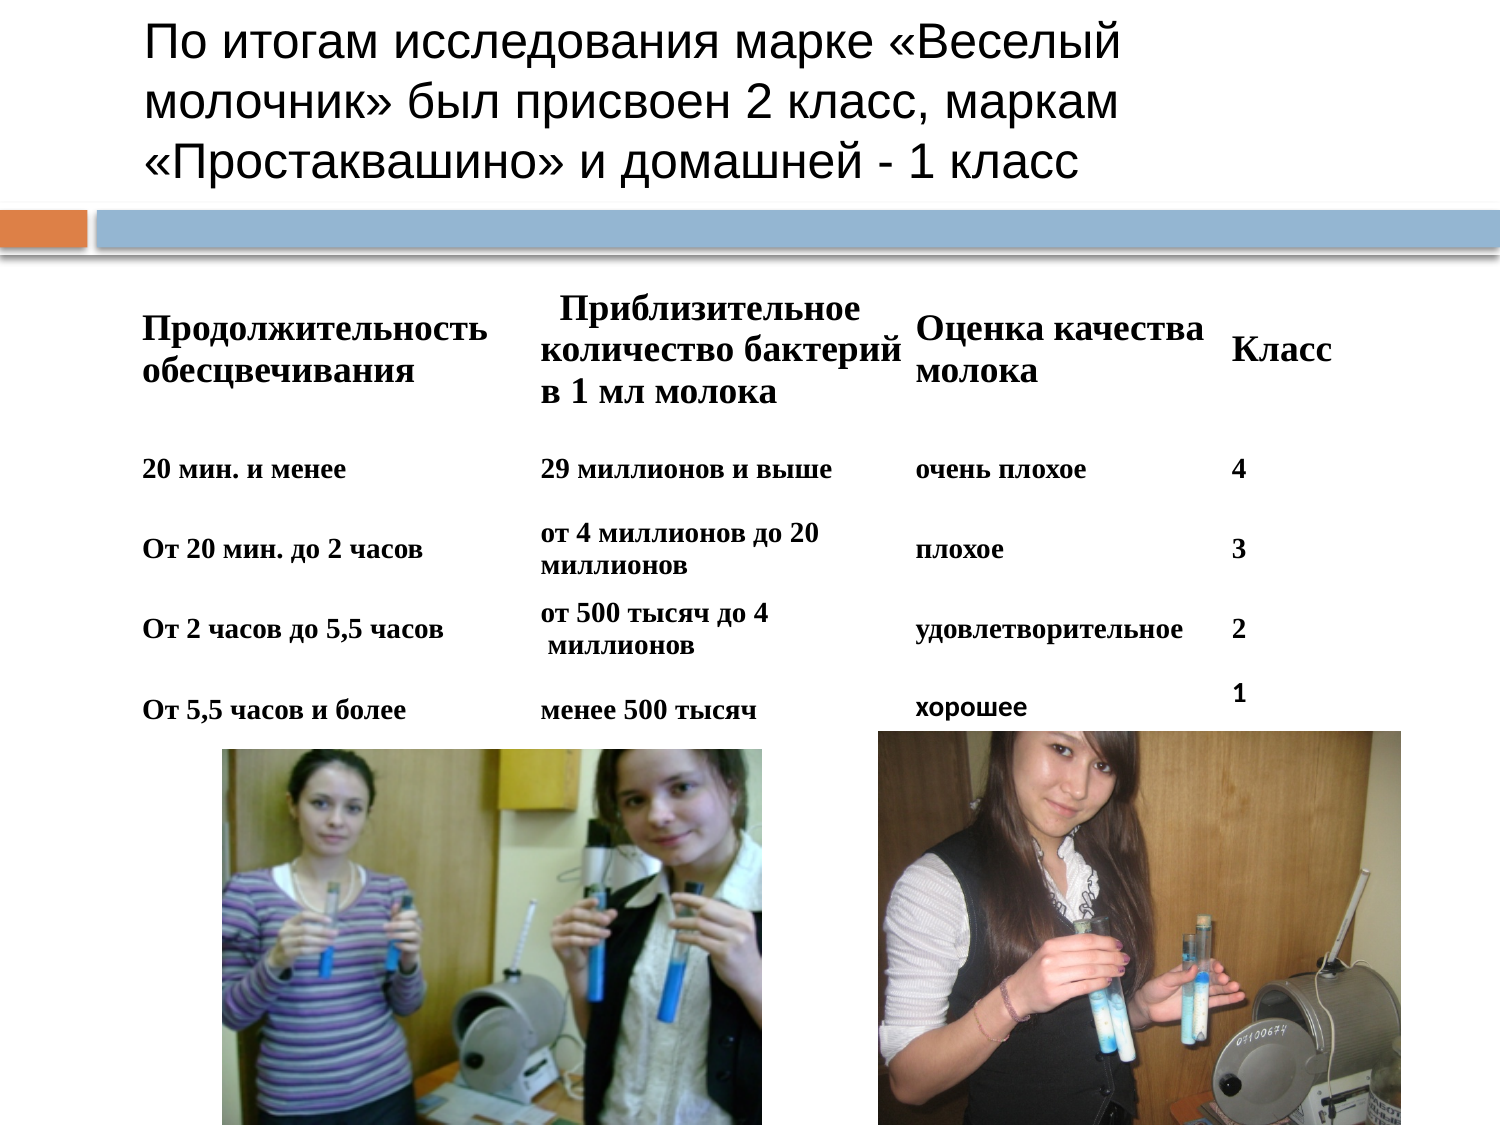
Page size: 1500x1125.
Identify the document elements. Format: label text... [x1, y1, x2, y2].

table_cell от 500 тысяч до 4 миллионов [539, 589, 914, 669]
table_cell хорошее [914, 669, 1230, 730]
table_cell удовлетворительное [914, 589, 1230, 669]
picture [222, 749, 762, 1125]
table_cell От 2 часов до 5,5 часов [141, 589, 539, 669]
table_header Оценка качества молока [914, 270, 1230, 428]
table_cell 29 миллионов и выше [539, 428, 914, 508]
table_header Приблизительное количество бактерий в 1 мл молока [539, 270, 914, 428]
table_cell 20 мин. и менее [141, 428, 539, 508]
table_cell От 20 мин. до 2 часов [141, 508, 539, 589]
text_box По итогам исследования марке «Веселый молочник» был присвоен 2 класс, маркам «Простаквашино» и домашней - 1 класс [128, 0, 1348, 196]
table_header Продолжительность обесцвечивания [141, 270, 539, 428]
table_cell 4 [1230, 428, 1383, 508]
table_cell плохое [914, 508, 1230, 589]
table_cell менее 500 тысяч [539, 669, 914, 750]
table_header Класс [1230, 270, 1383, 428]
table_cell очень плохое [914, 428, 1230, 508]
table_cell 1 [1230, 669, 1383, 730]
picture [878, 731, 1401, 1125]
table_cell 2 [1230, 589, 1383, 669]
table_cell От 5,5 часов и более [141, 669, 539, 750]
table_cell от 4 миллионов до 20 миллионов [539, 508, 914, 589]
table_cell 3 [1230, 508, 1383, 589]
